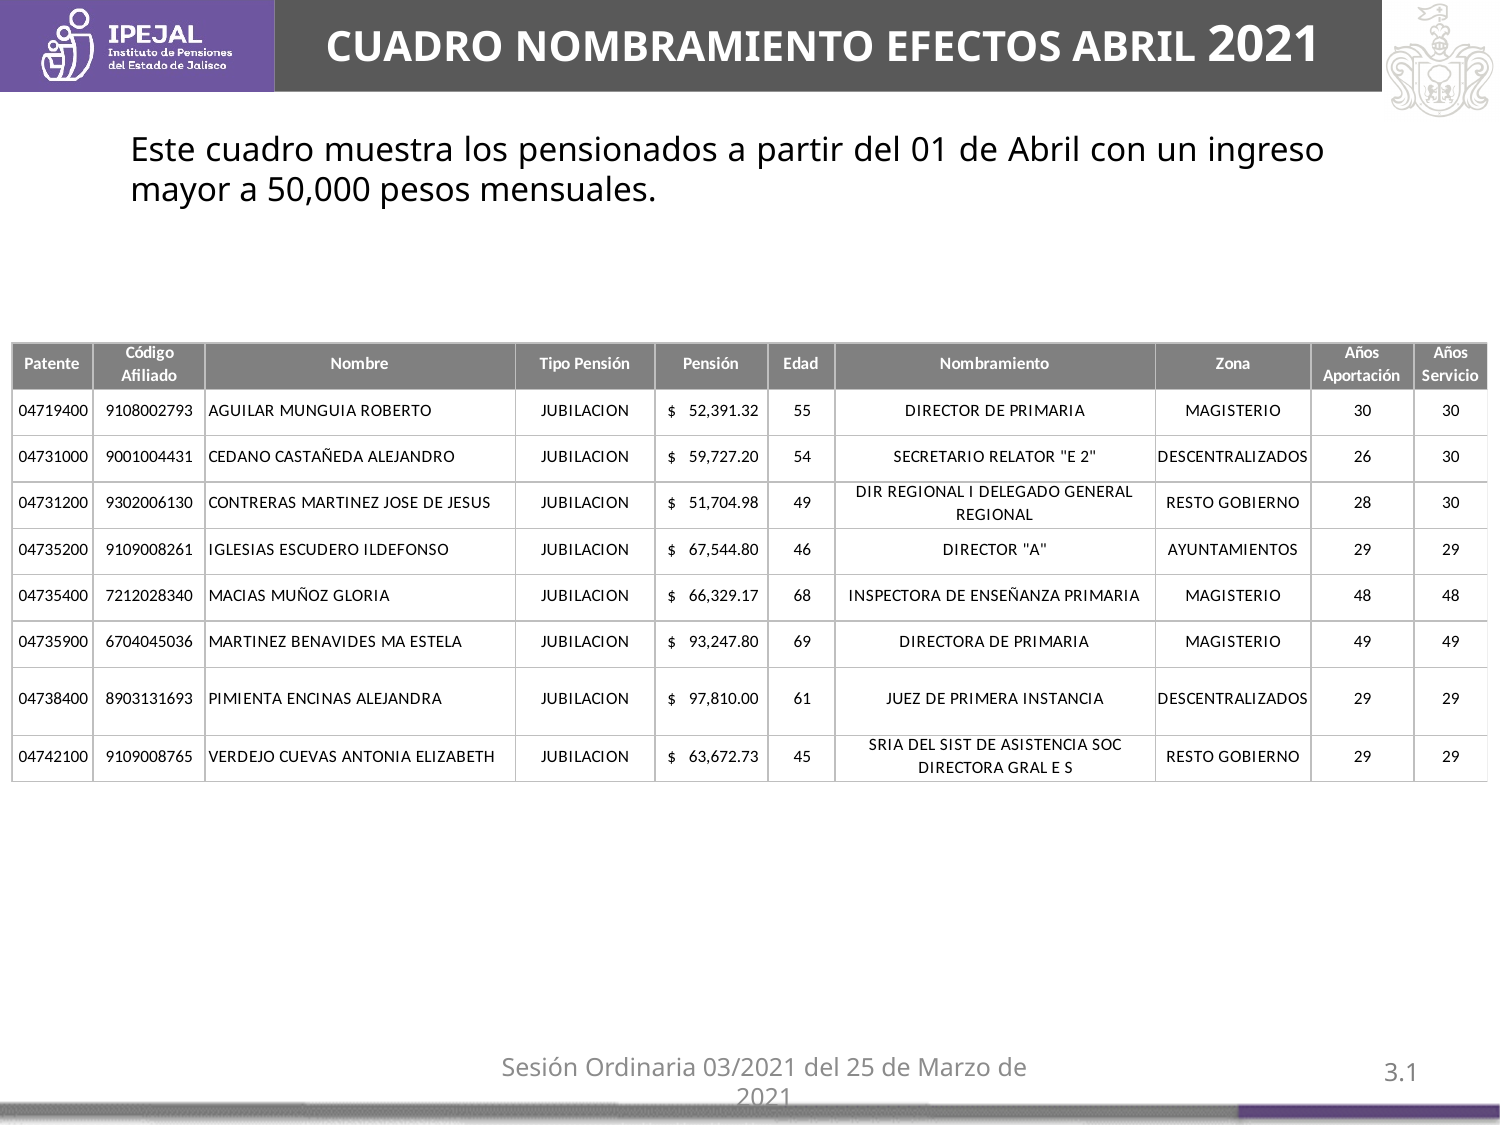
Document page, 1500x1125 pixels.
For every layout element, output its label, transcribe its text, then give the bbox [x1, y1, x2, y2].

text_box CUADRO NOMBRAMIENTO EFECTOS ABRIL 2021 [271, 7, 1375, 76]
picture [11, 342, 1489, 783]
picture [0, 1096, 1500, 1125]
text_box Sesión Ordinaria 03/2021 del 25 de Marzo de 2021 [483, 1051, 1046, 1112]
picture [0, 0, 275, 92]
text_box Este cuadro muestra los pensionados a partir del 01 de Abril con un ingreso mayor a 50,000 pesos mensuales. [115, 121, 1342, 216]
slide_number 3.1 [1341, 1039, 1435, 1103]
